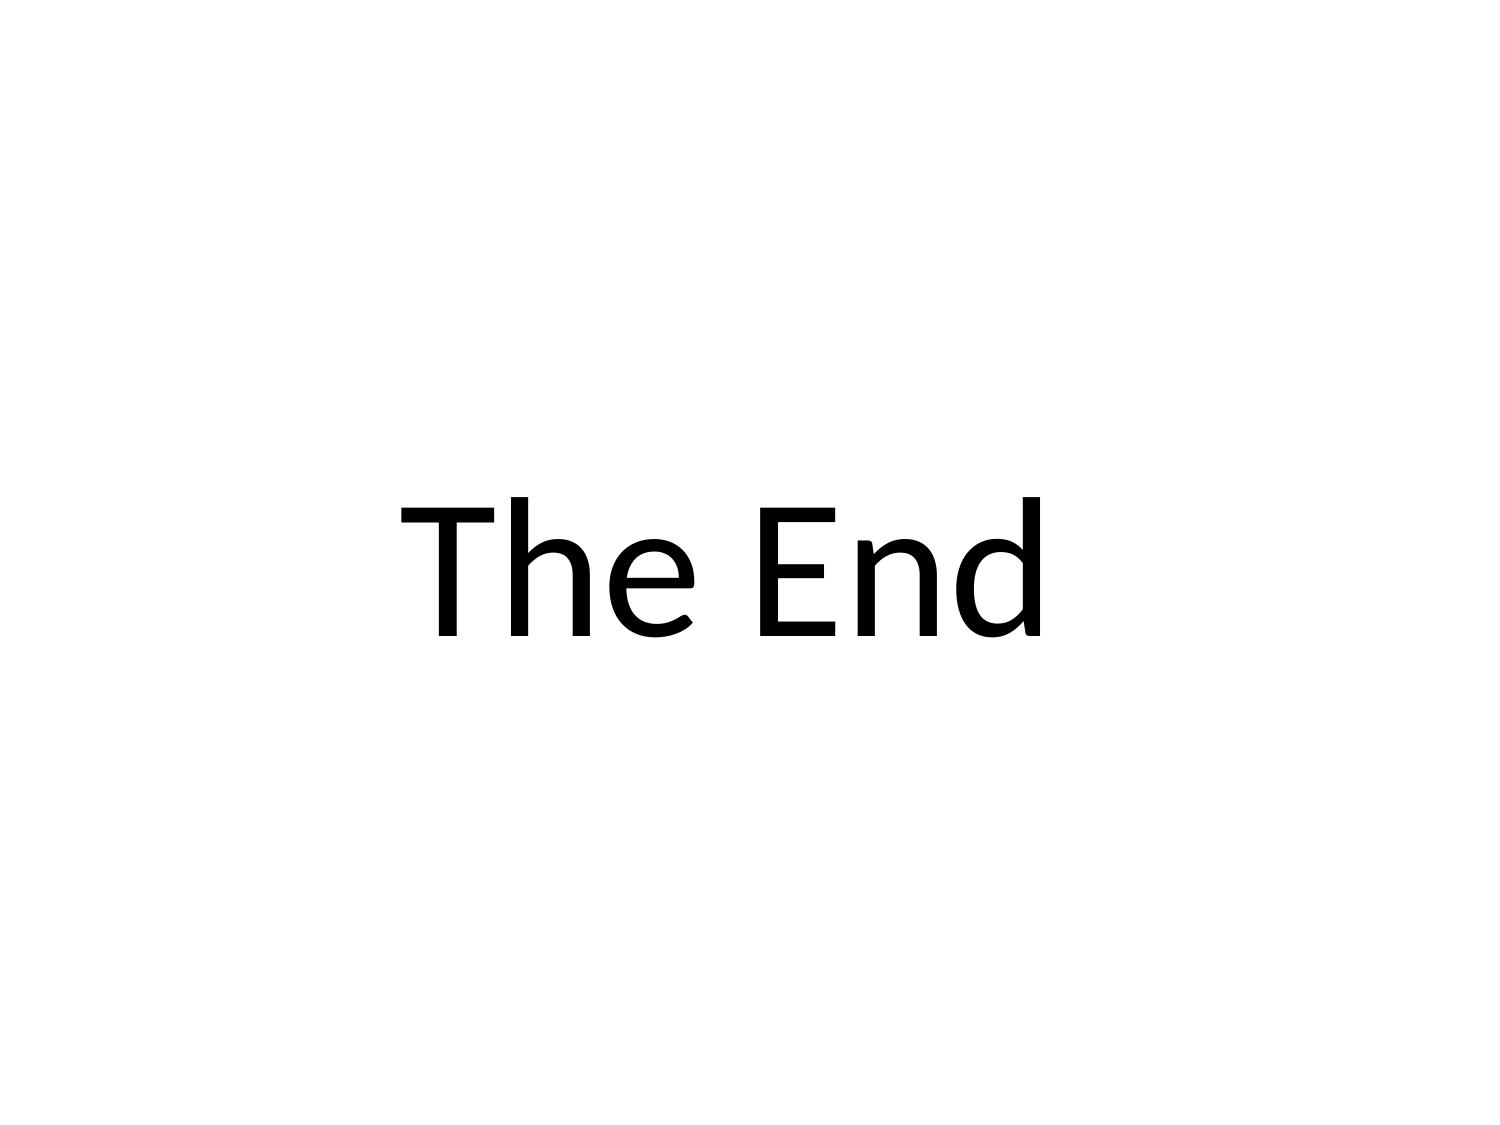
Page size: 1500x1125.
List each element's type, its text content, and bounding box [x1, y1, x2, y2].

title The End [75, 399, 1425, 713]
